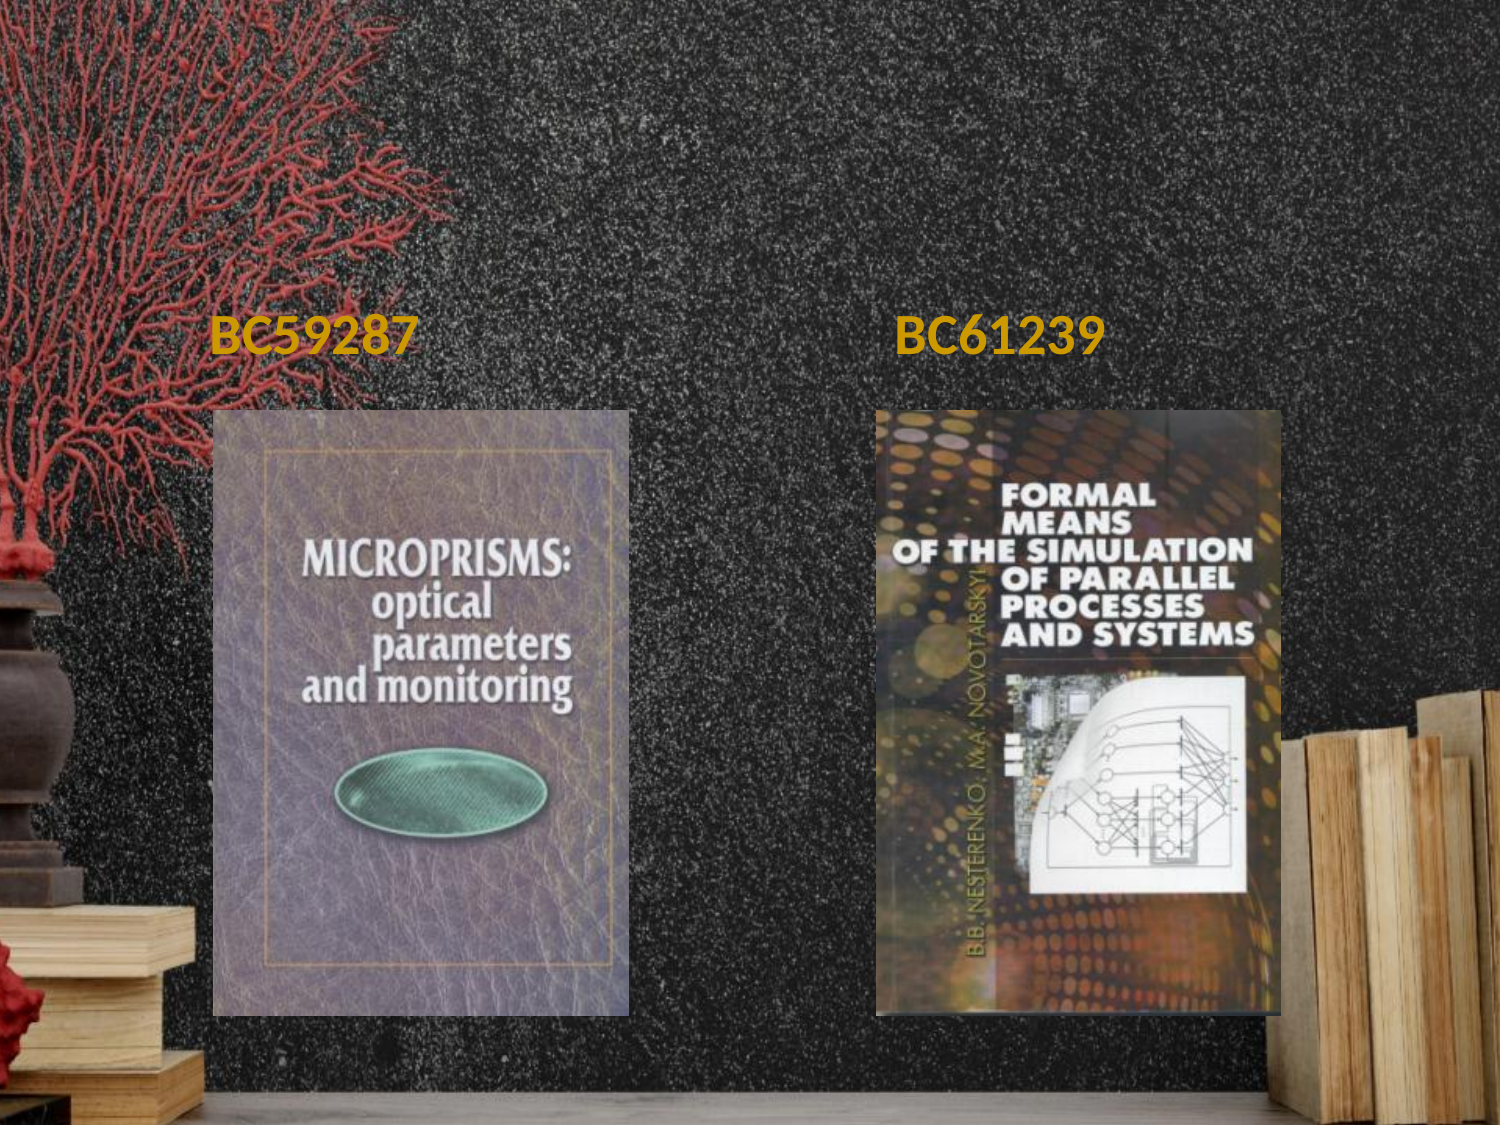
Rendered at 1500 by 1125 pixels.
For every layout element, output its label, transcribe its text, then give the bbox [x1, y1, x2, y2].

list ВС61239 [879, 251, 1425, 375]
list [213, 410, 629, 1016]
list ВС59287 [194, 251, 738, 375]
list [876, 410, 1281, 1016]
picture [0, 0, 1500, 1125]
